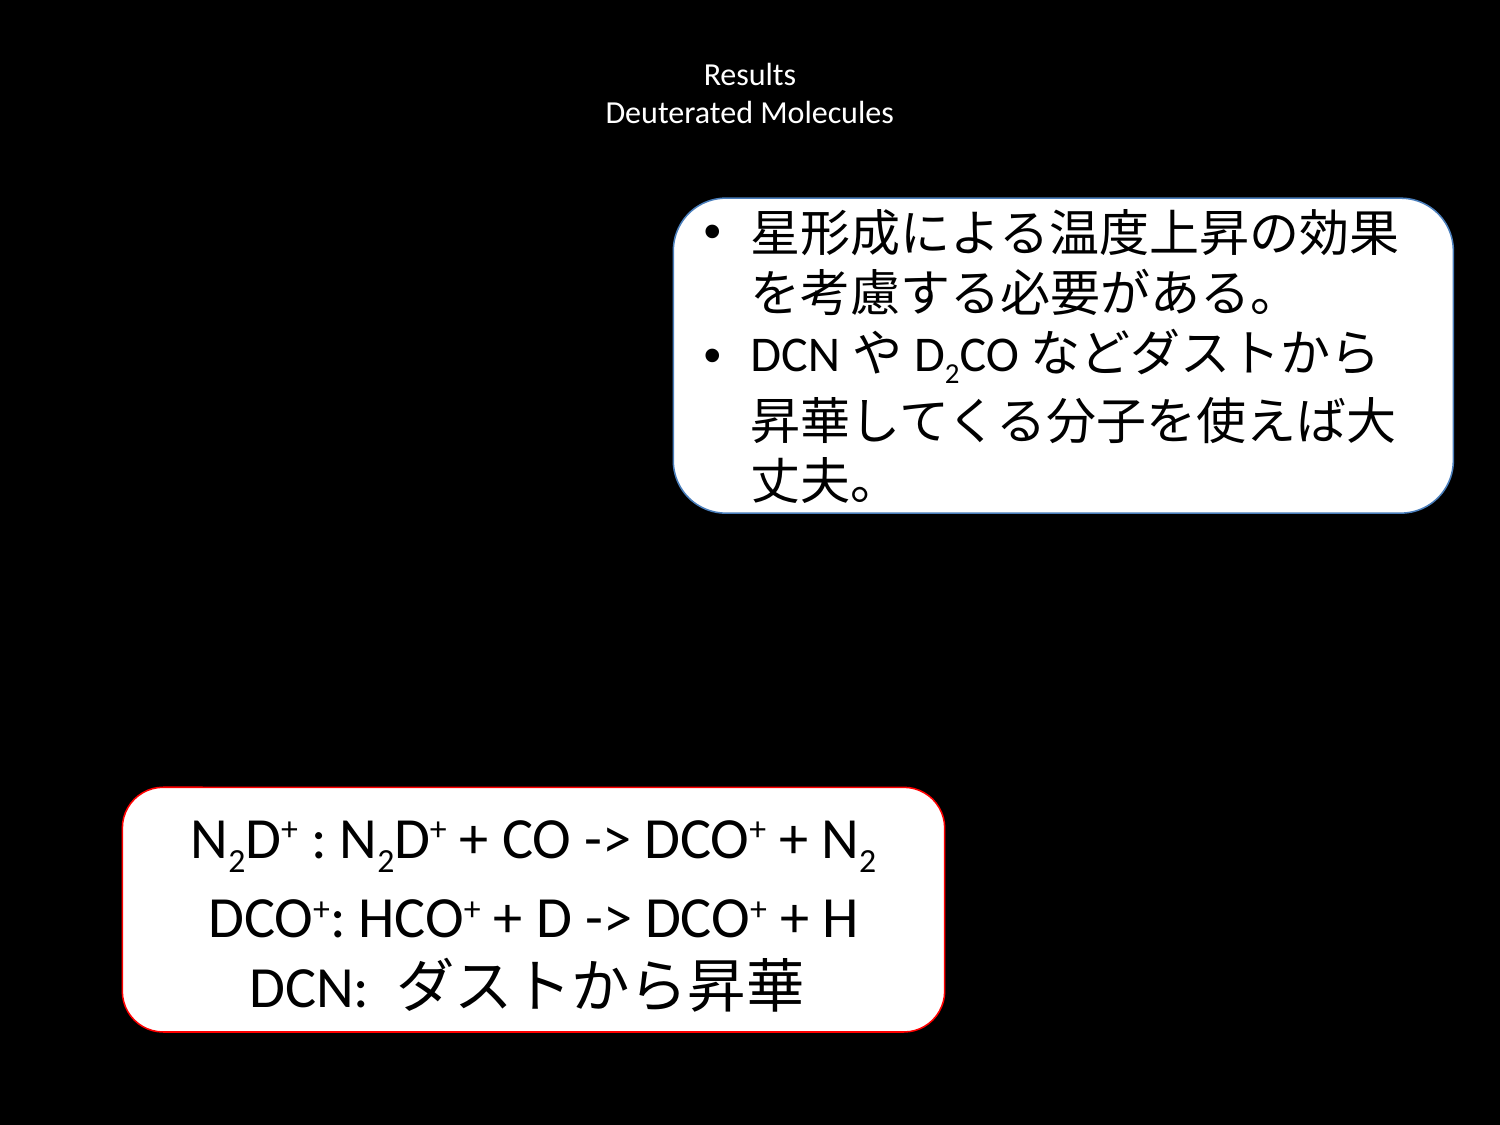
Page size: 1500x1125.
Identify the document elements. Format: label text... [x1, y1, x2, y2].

text_box 星形成による温度上昇の効果を考慮する必要がある。 DCNやD2COなどダストから昇華してくる分子を使えば大丈夫。 [672, 197, 1455, 514]
text_box N2D+ : N2D+ + CO -> DCO+ + N2 DCO+: HCO+ + D -> DCO+ + H DCN: ダストから昇華 [121, 786, 946, 1033]
title Results Deuterated Molecules [75, 45, 1425, 139]
